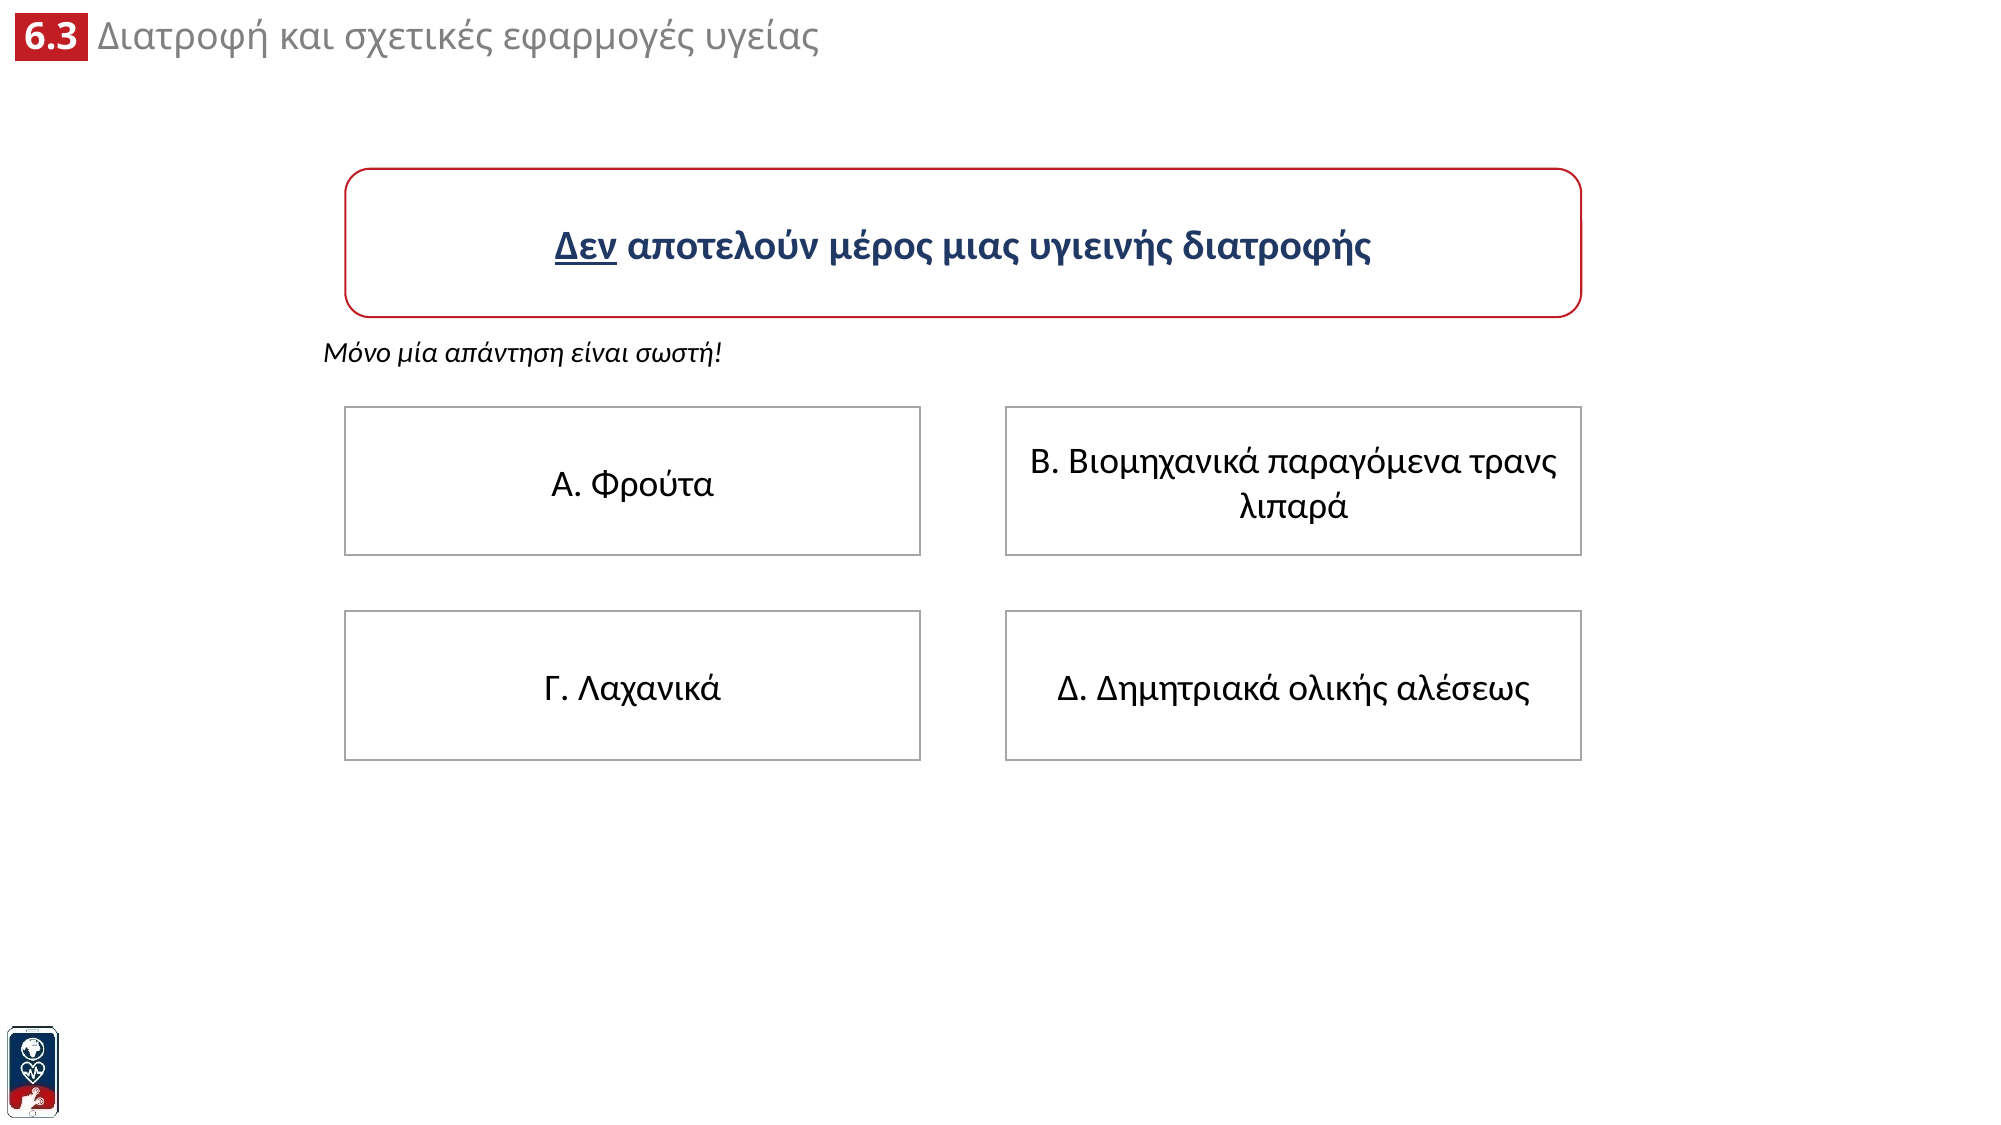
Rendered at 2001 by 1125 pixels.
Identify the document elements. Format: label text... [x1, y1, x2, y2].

text_box Δεν αποτελούν μέρος μιας υγιεινής διατροφής [344, 167, 1583, 319]
text_box B. Βιομηχανικά παραγόμενα τρανς λιπαρά [1005, 406, 1582, 556]
text_box Γ. Λαχανικά [344, 610, 921, 761]
text_box Μόνο μία απάντηση είναι σωστή! [308, 325, 738, 376]
picture [7, 1026, 59, 1118]
text_box A. Φρούτα [344, 406, 921, 556]
text_box Δ. Δημητριακά ολικής αλέσεως [1005, 610, 1582, 761]
